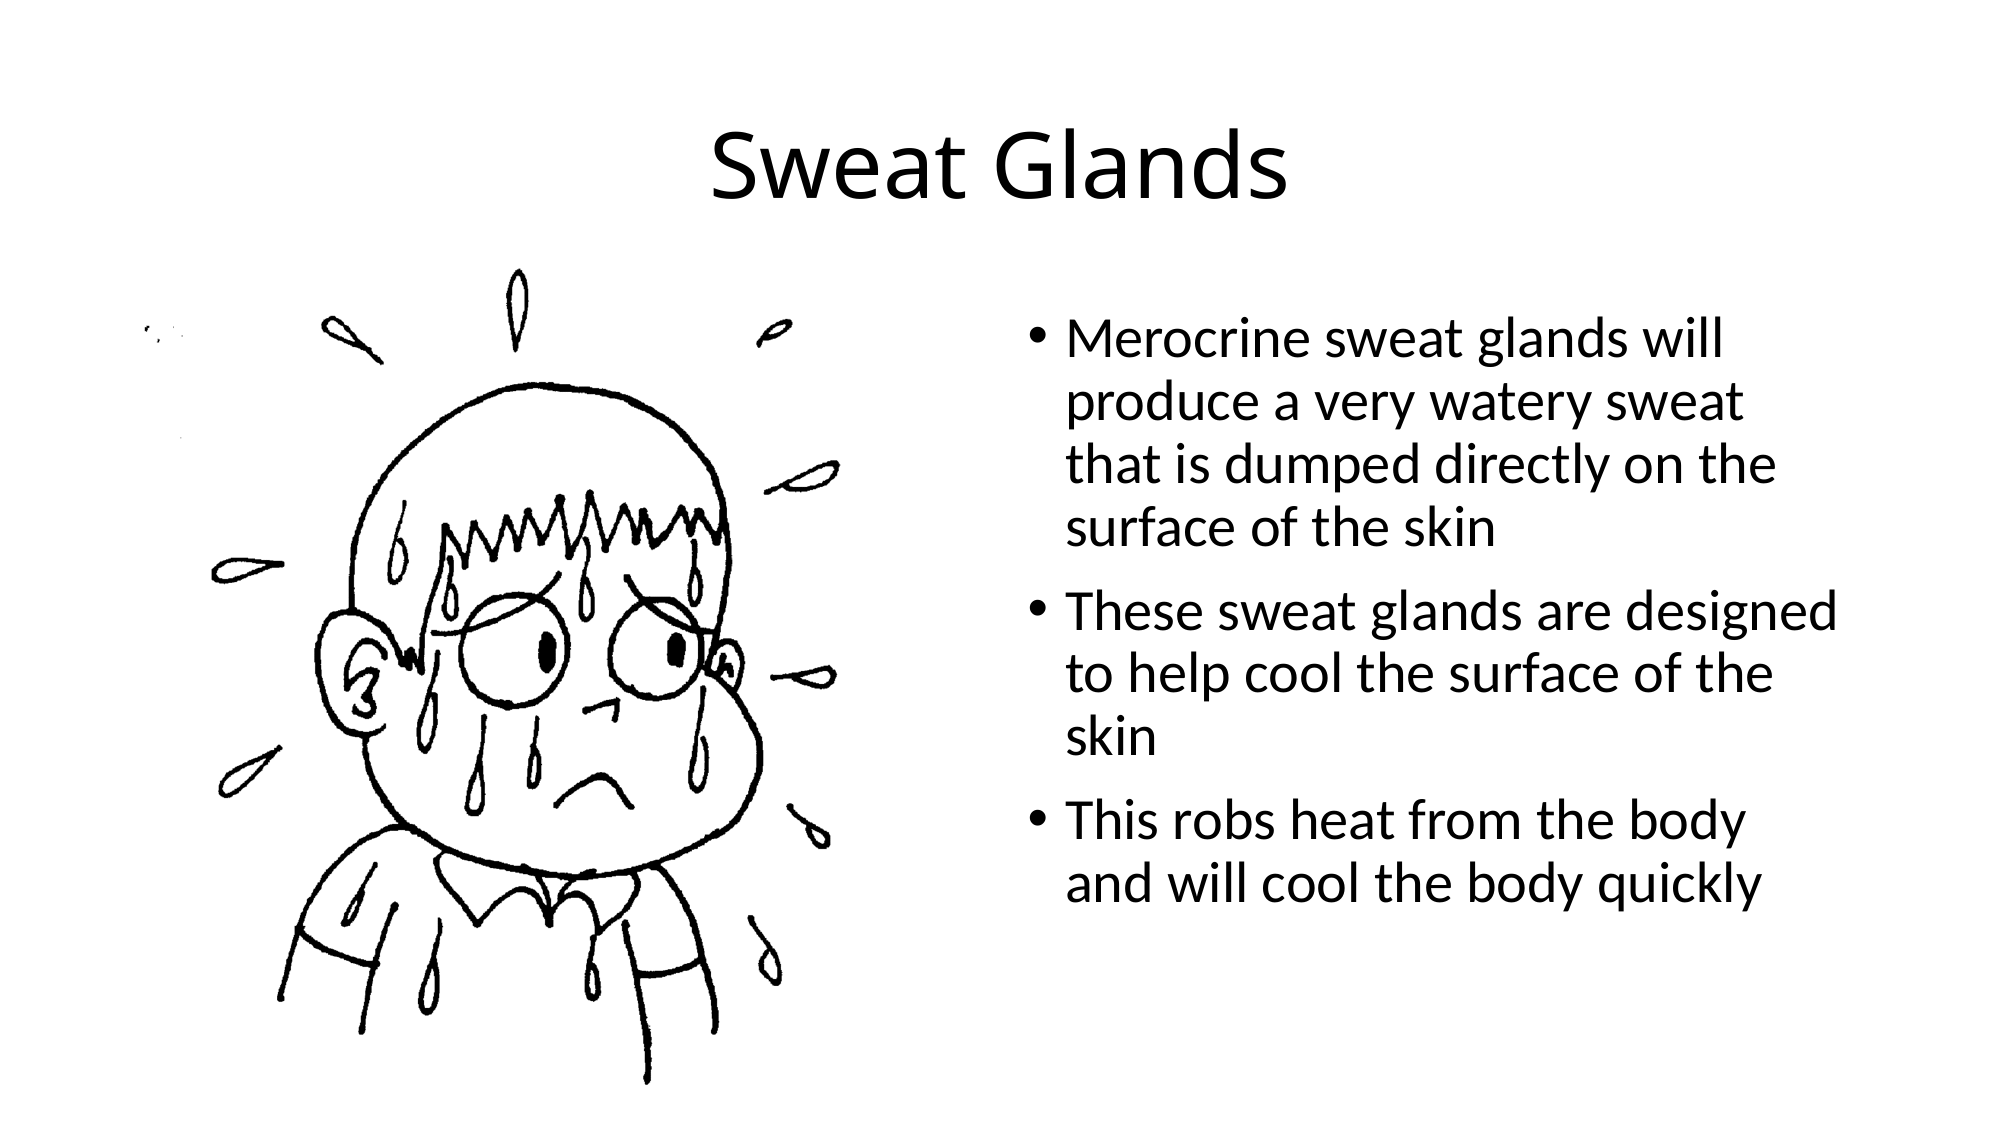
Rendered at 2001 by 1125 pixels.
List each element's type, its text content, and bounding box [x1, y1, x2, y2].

picture [137, 245, 911, 1125]
list Merocrine sweat glands will produce a very watery sweat that is dumped directly on the surface of the skin These sweat glands are designed to help cool the surface of the skin This robs heat from the body and will cool the body quickly [1012, 299, 1863, 1014]
title Sweat Glands [137, 59, 1863, 278]
